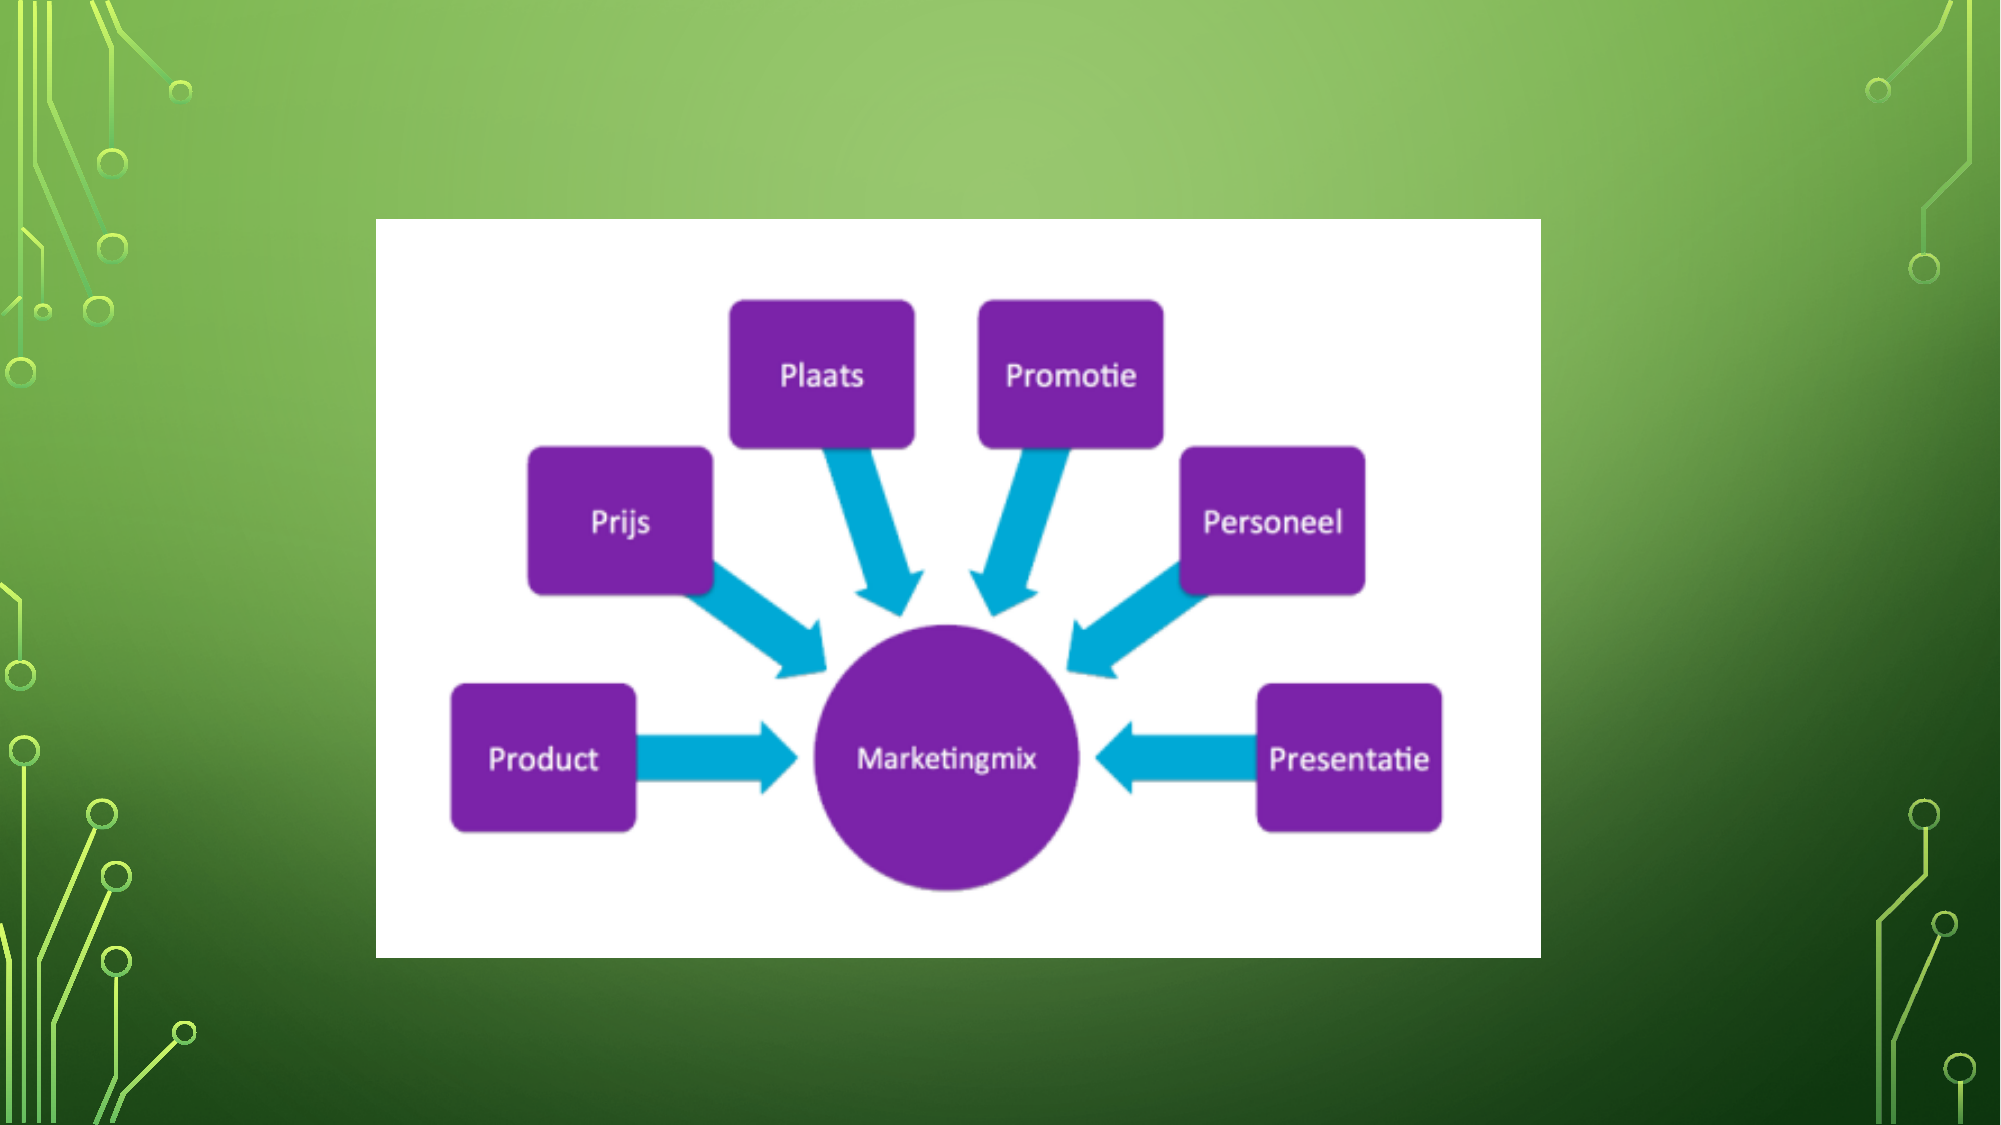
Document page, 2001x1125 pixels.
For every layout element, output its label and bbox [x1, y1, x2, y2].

picture [375, 219, 1542, 959]
